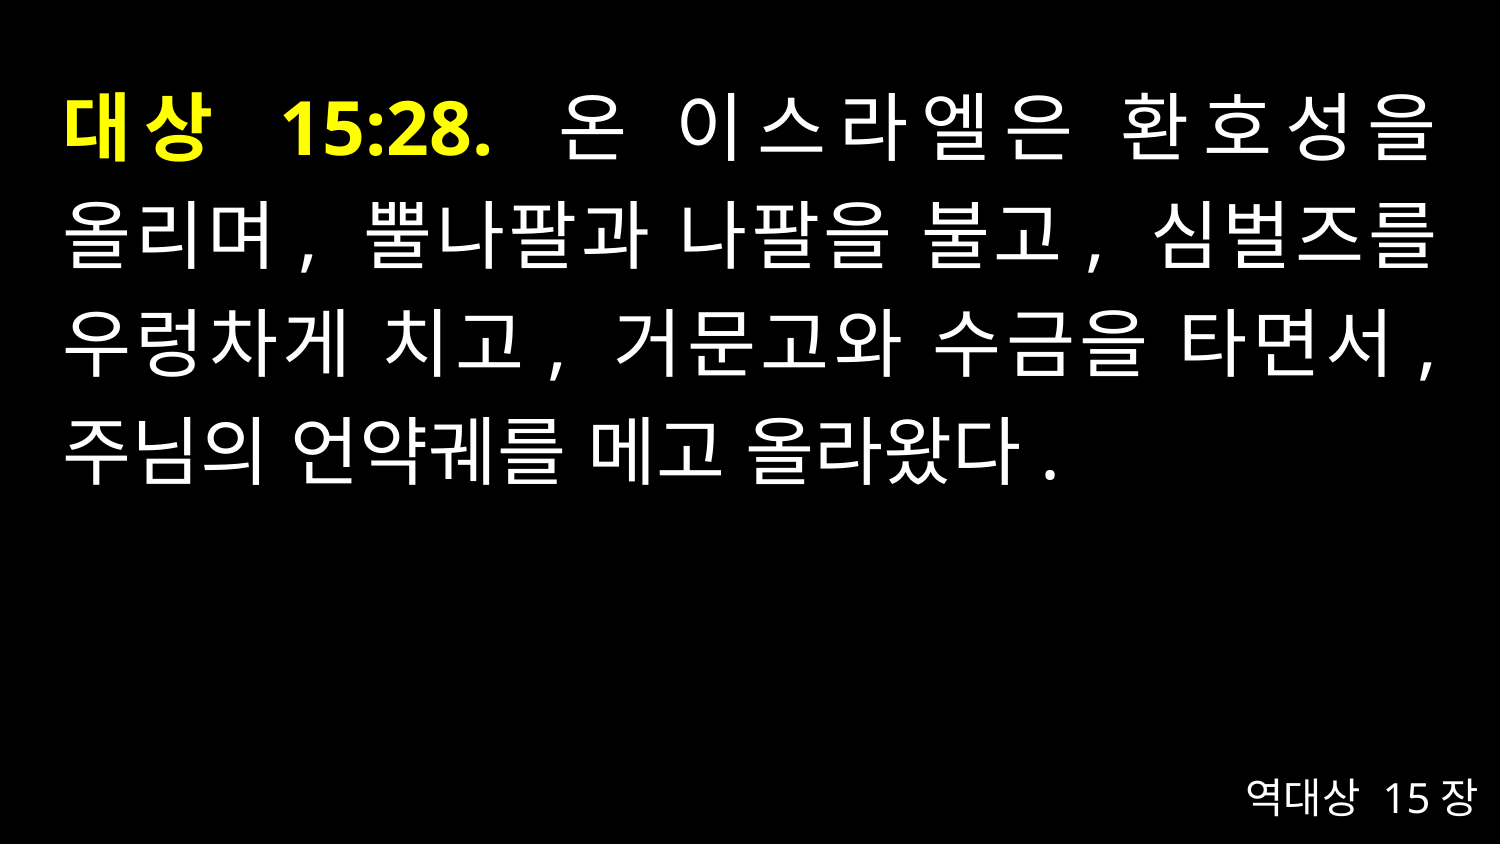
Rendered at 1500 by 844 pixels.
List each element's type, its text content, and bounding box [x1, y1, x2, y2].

title 대상 15:28. 온 이스라엘은 환호성을 올리며, 뿔나팔과 나팔을 불고, 심벌즈를 우렁차게 치고, 거문고와 수금을 타면서, 주님의 언약궤를 메고 올라왔다. [0, 0, 1500, 844]
subtitle 역대상 15장 [916, 770, 1500, 844]
